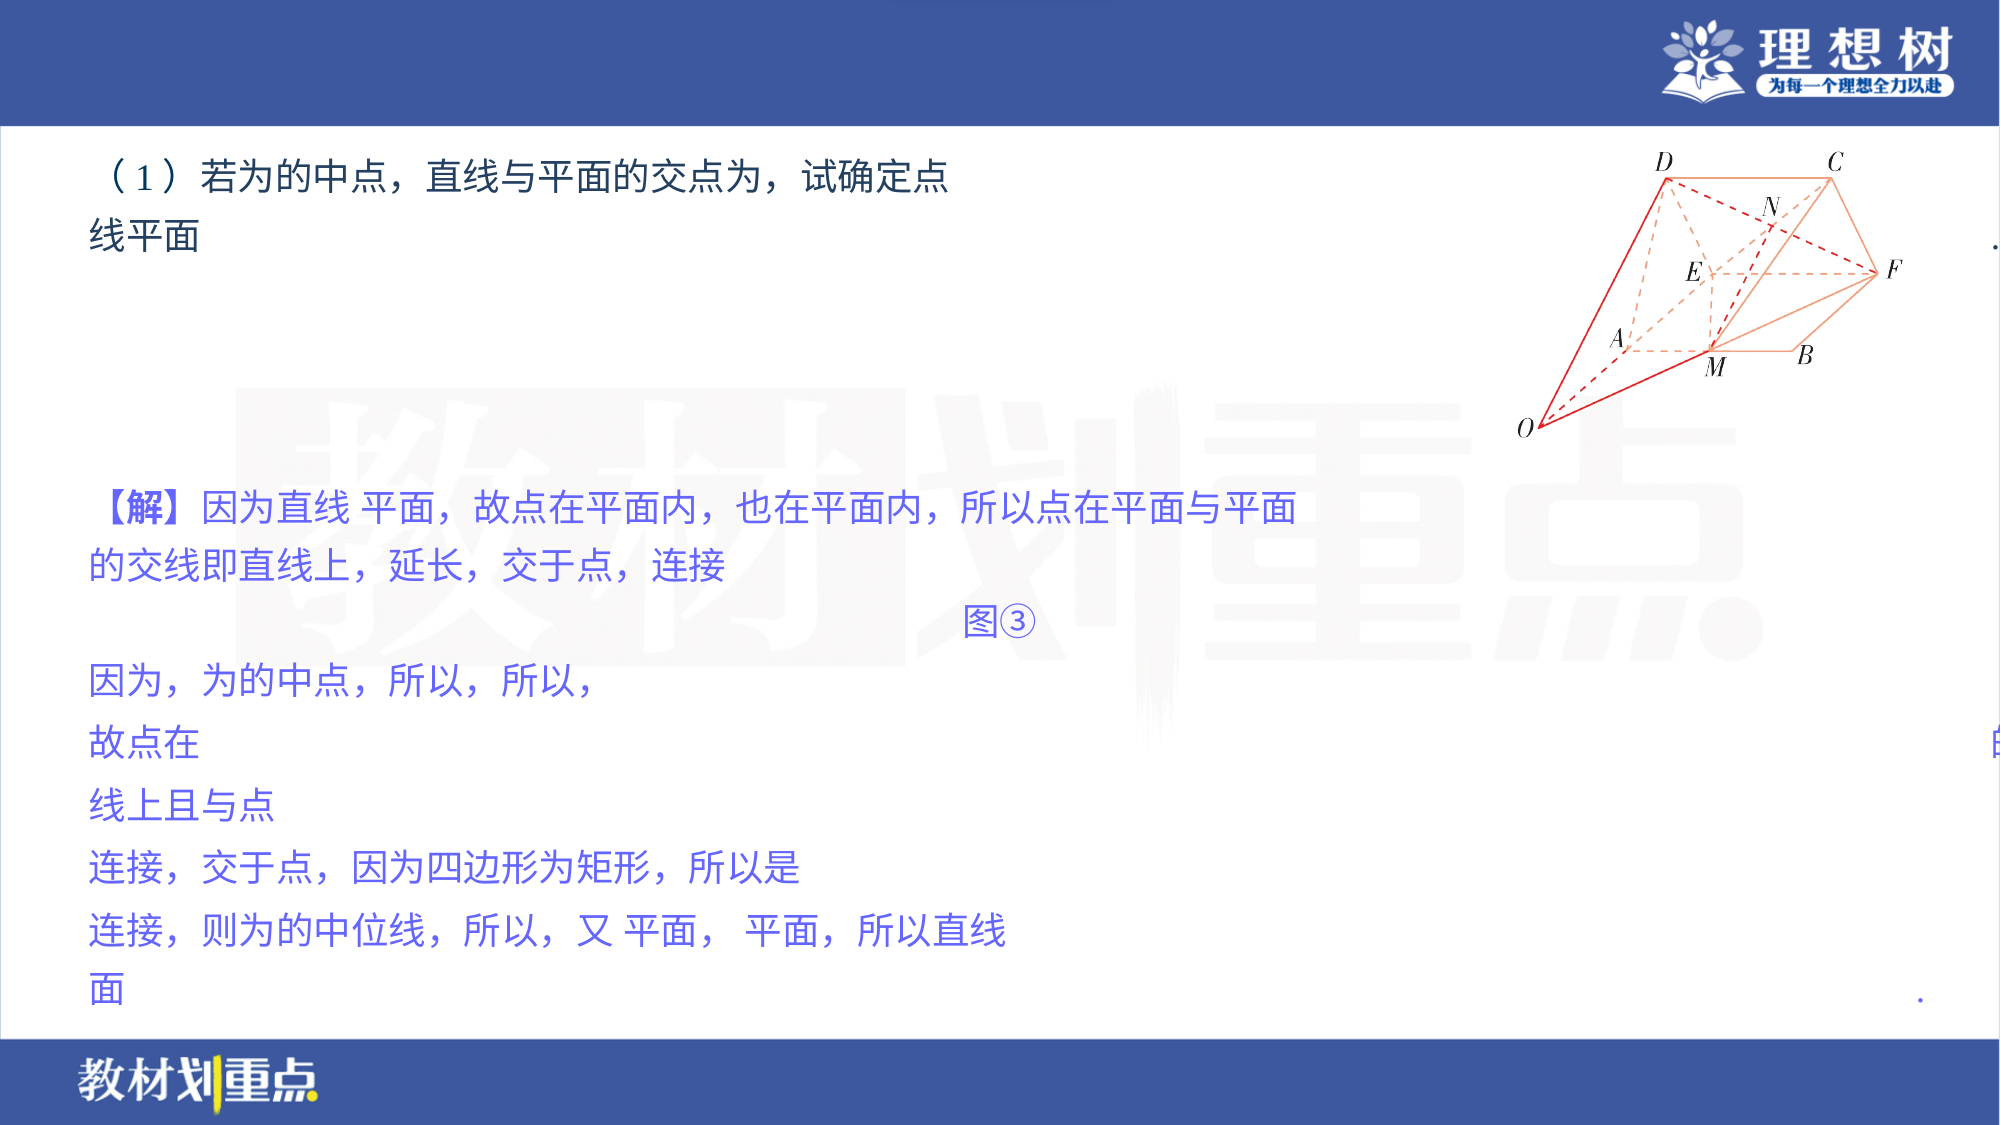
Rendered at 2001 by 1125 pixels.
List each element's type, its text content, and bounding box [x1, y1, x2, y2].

text_box 图③ [88, 582, 1911, 638]
picture [0, 0, 2000, 1125]
picture [1996, 743, 2000, 753]
